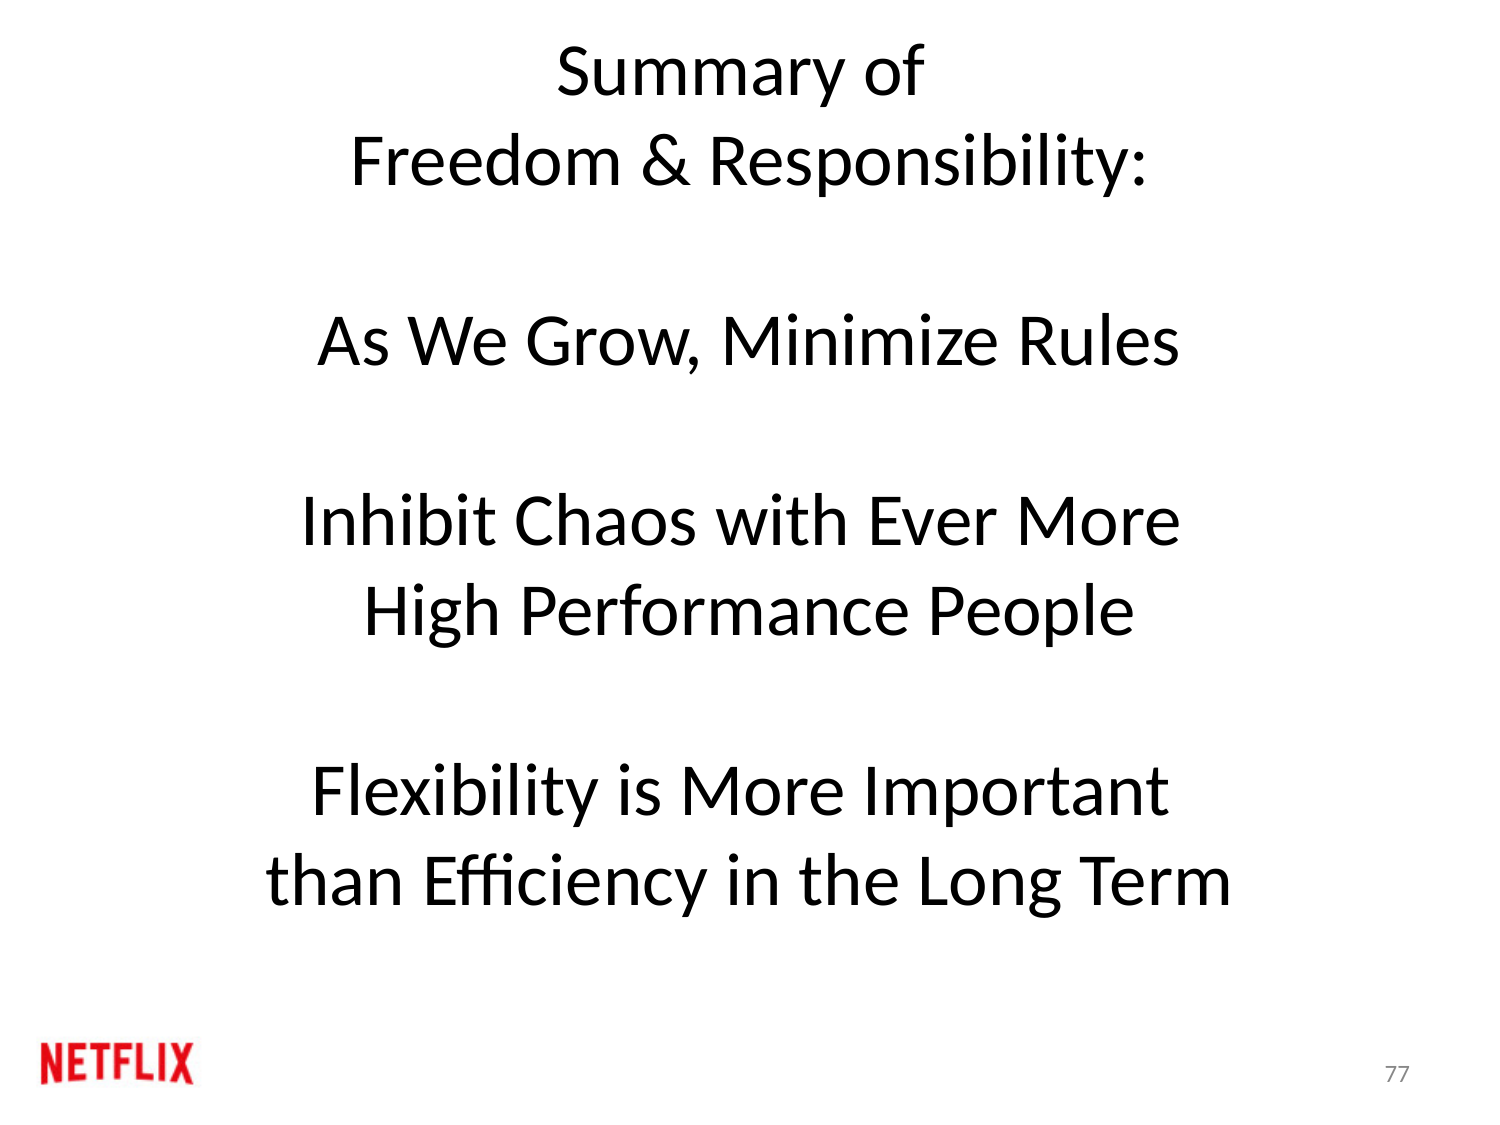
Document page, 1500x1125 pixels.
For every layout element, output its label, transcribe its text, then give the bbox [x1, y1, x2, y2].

slide_number ‹#› [1074, 1042, 1425, 1103]
picture [24, 1024, 211, 1104]
title Summary of Freedom & Responsibility: As We Grow, Minimize Rules Inhibit Chaos with Ever More High Performance People Flexibility is More Important than Efficiency in the Long Term [112, 349, 1388, 591]
